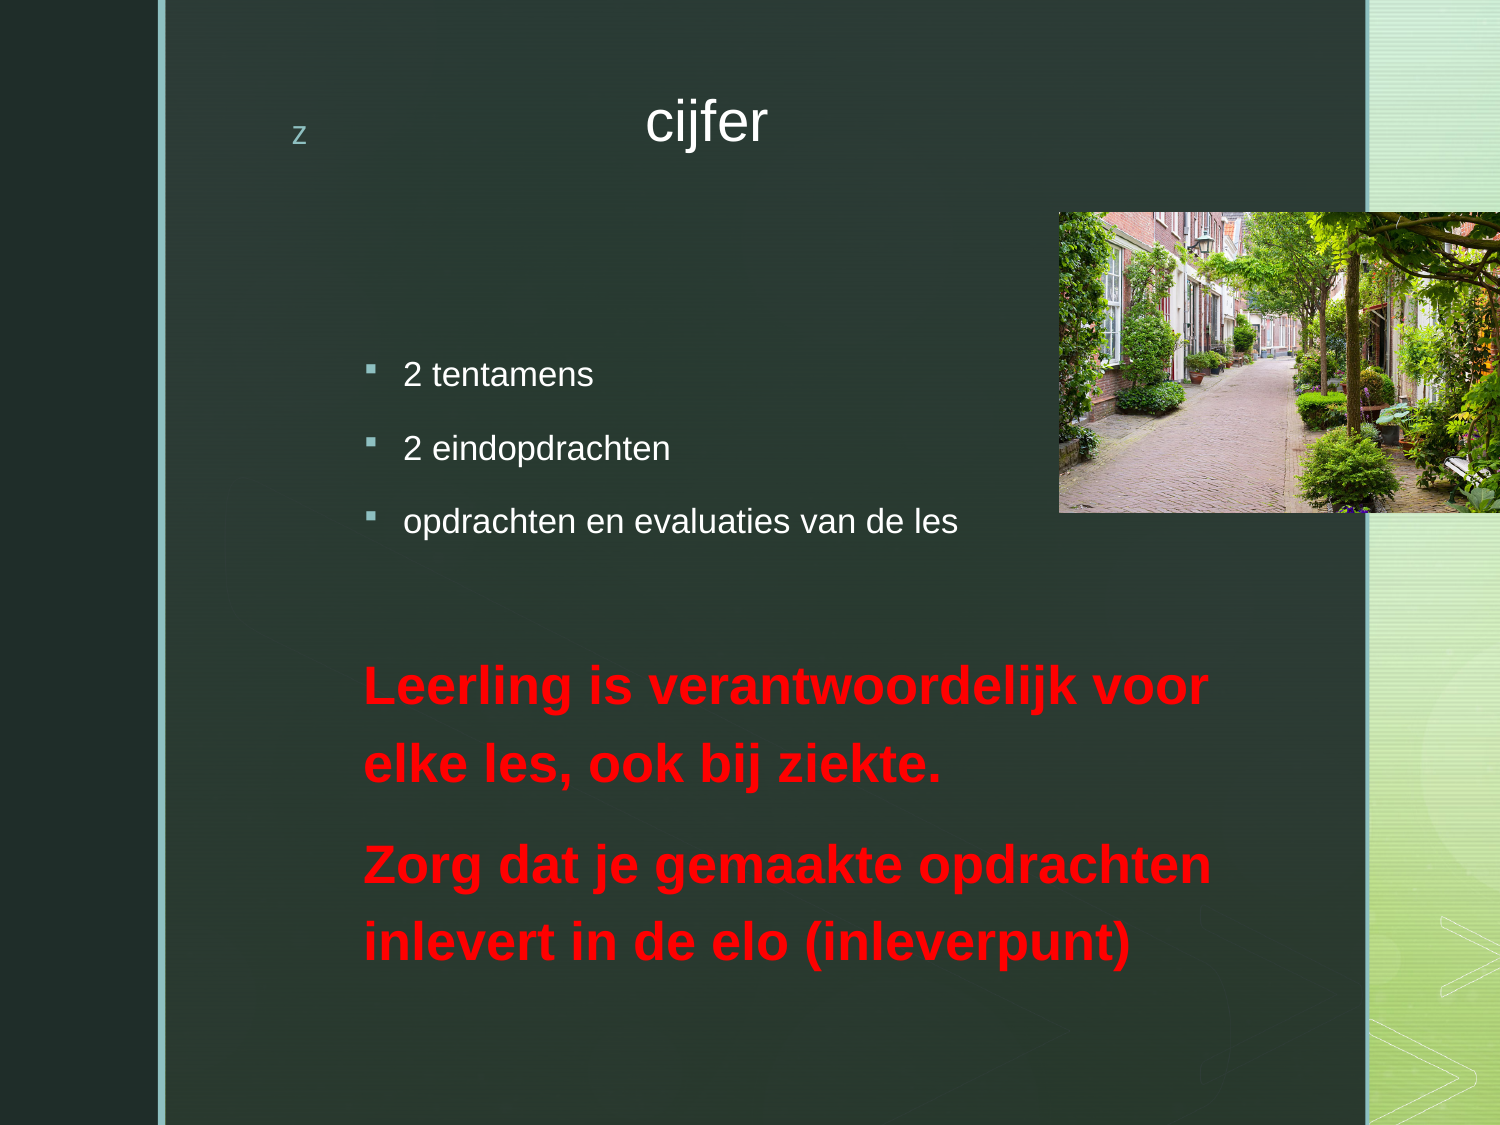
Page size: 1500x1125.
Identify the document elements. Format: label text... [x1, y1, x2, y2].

list 2 tentamens 2 eindopdrachten opdrachten en evaluaties van de les Leerling is verantwoordelijk voor elke les, ook bij ziekte. Zorg dat je gemaakte opdrachten inlevert in de elo (inleverpunt) [348, 336, 1286, 993]
picture [1059, 0, 1500, 1125]
title cijfer [0, 83, 785, 261]
